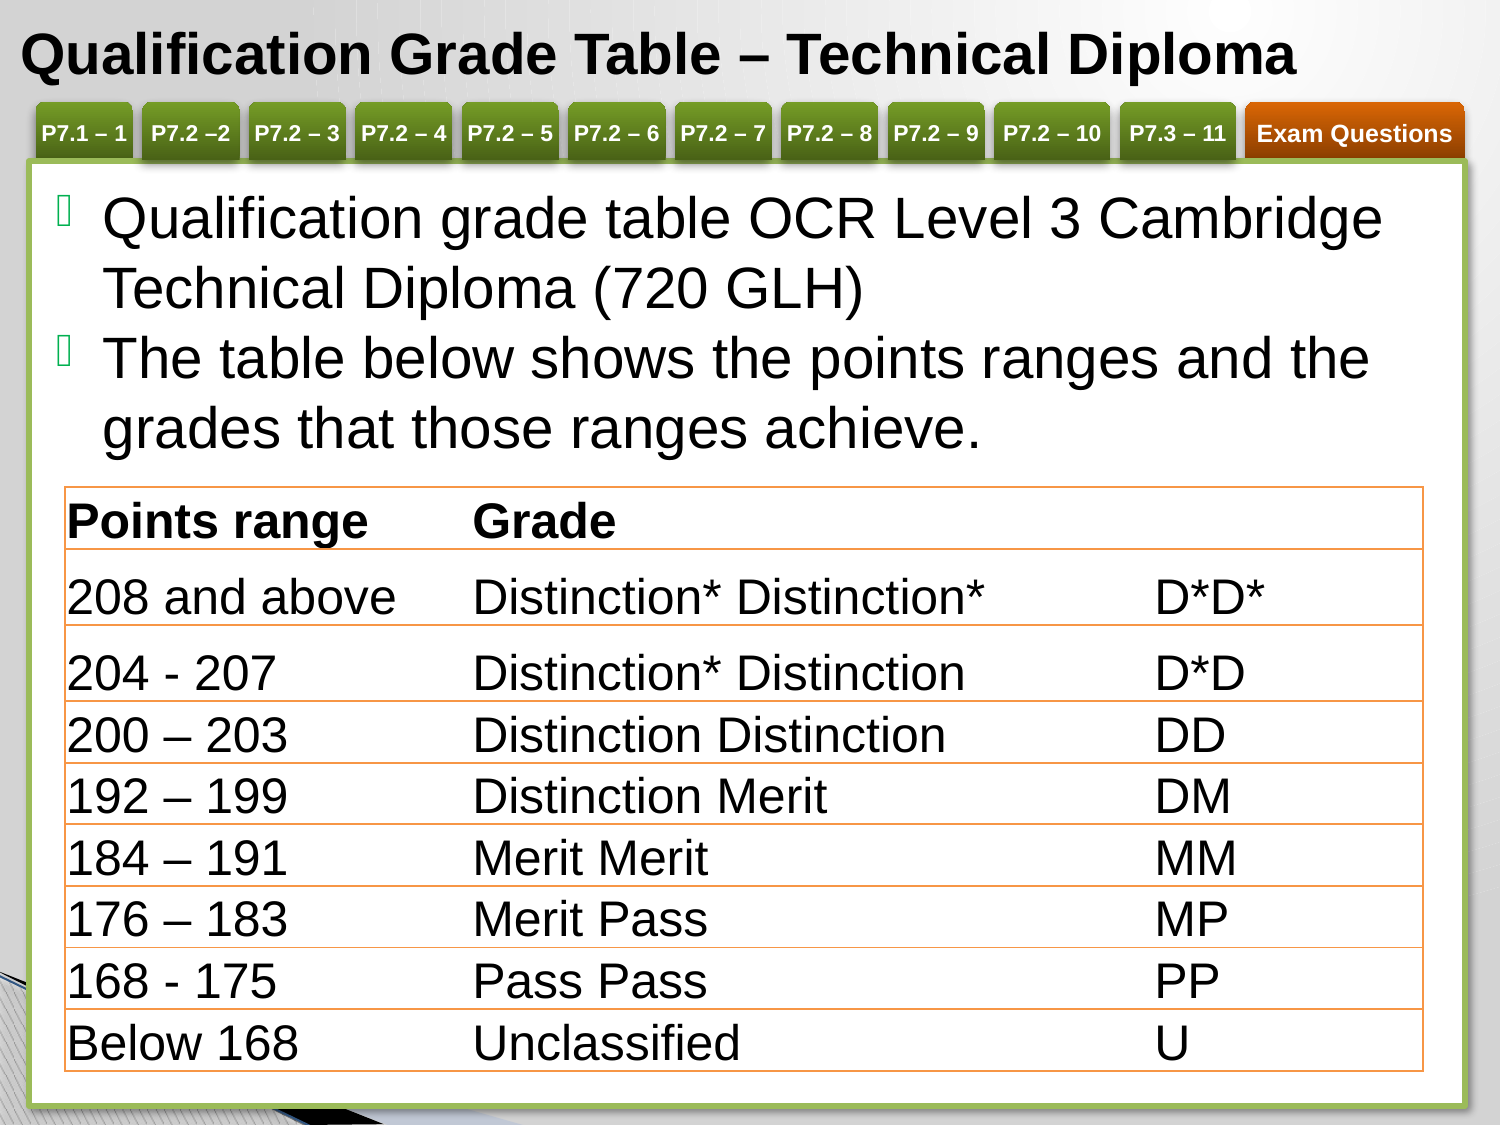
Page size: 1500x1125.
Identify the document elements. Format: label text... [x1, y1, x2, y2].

text_box Qualification grade table OCR Level 3 Cambridge Technical Diploma (720 GLH) The table below shows the points ranges and the grades that those ranges achieve. [41, 172, 1447, 468]
table_cell U [1153, 1010, 1422, 1070]
table_cell 176 – 183 [66, 887, 471, 947]
text_box e [551, 0, 603, 5]
table_cell Unclassified [471, 1010, 1153, 1070]
table_cell Distinction* Distinction* [471, 550, 1153, 624]
table_cell 200 – 203 [66, 702, 471, 762]
table_cell Below 168 [66, 1010, 471, 1070]
table_cell 204 - 207 [66, 626, 471, 700]
table_cell PP [1153, 948, 1422, 1008]
table_cell 192 – 199 [66, 764, 471, 823]
picture [281, 1114, 303, 1125]
table_cell DM [1153, 764, 1422, 823]
table_header Grade [471, 488, 1153, 548]
table_header [1153, 488, 1422, 548]
table_cell Merit Pass [471, 887, 1153, 947]
table_header Points range [66, 488, 471, 548]
table_cell Distinction Distinction [471, 702, 1153, 762]
table_cell D*D [1153, 626, 1422, 700]
table_cell 184 – 191 [66, 825, 471, 885]
table_cell MP [1153, 887, 1422, 947]
table_cell MM [1153, 825, 1422, 885]
table_cell D*D* [1153, 550, 1422, 624]
table_cell Pass Pass [471, 948, 1153, 1008]
title Qualification Grade Table – Technical Diploma [5, 0, 1447, 102]
table_cell DD [1153, 702, 1422, 762]
table_cell 208 and above [66, 550, 471, 624]
table_cell Distinction* Distinction [471, 626, 1153, 700]
table_cell Distinction Merit [471, 764, 1153, 823]
table_cell Merit Merit [471, 825, 1153, 885]
table_cell 168 - 175 [66, 948, 471, 1008]
